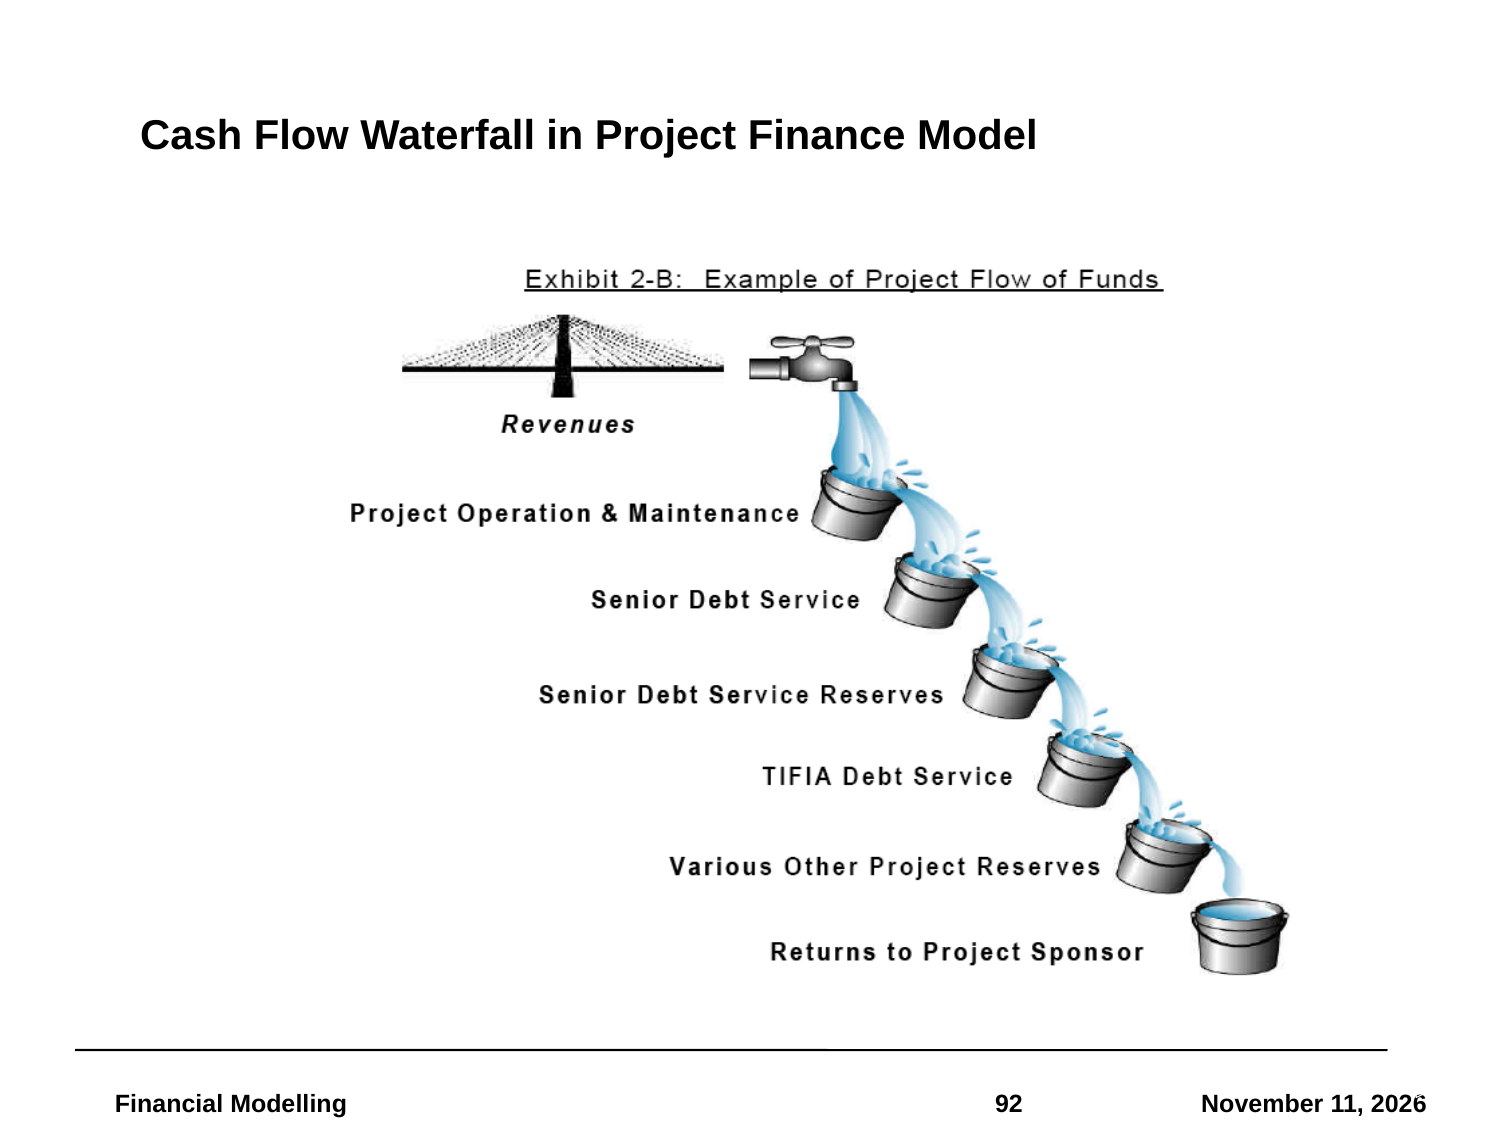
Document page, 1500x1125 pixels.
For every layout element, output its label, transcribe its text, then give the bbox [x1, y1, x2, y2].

title Cash Flow Waterfall in Project Finance Model [124, 99, 1413, 226]
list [165, 249, 1372, 1001]
